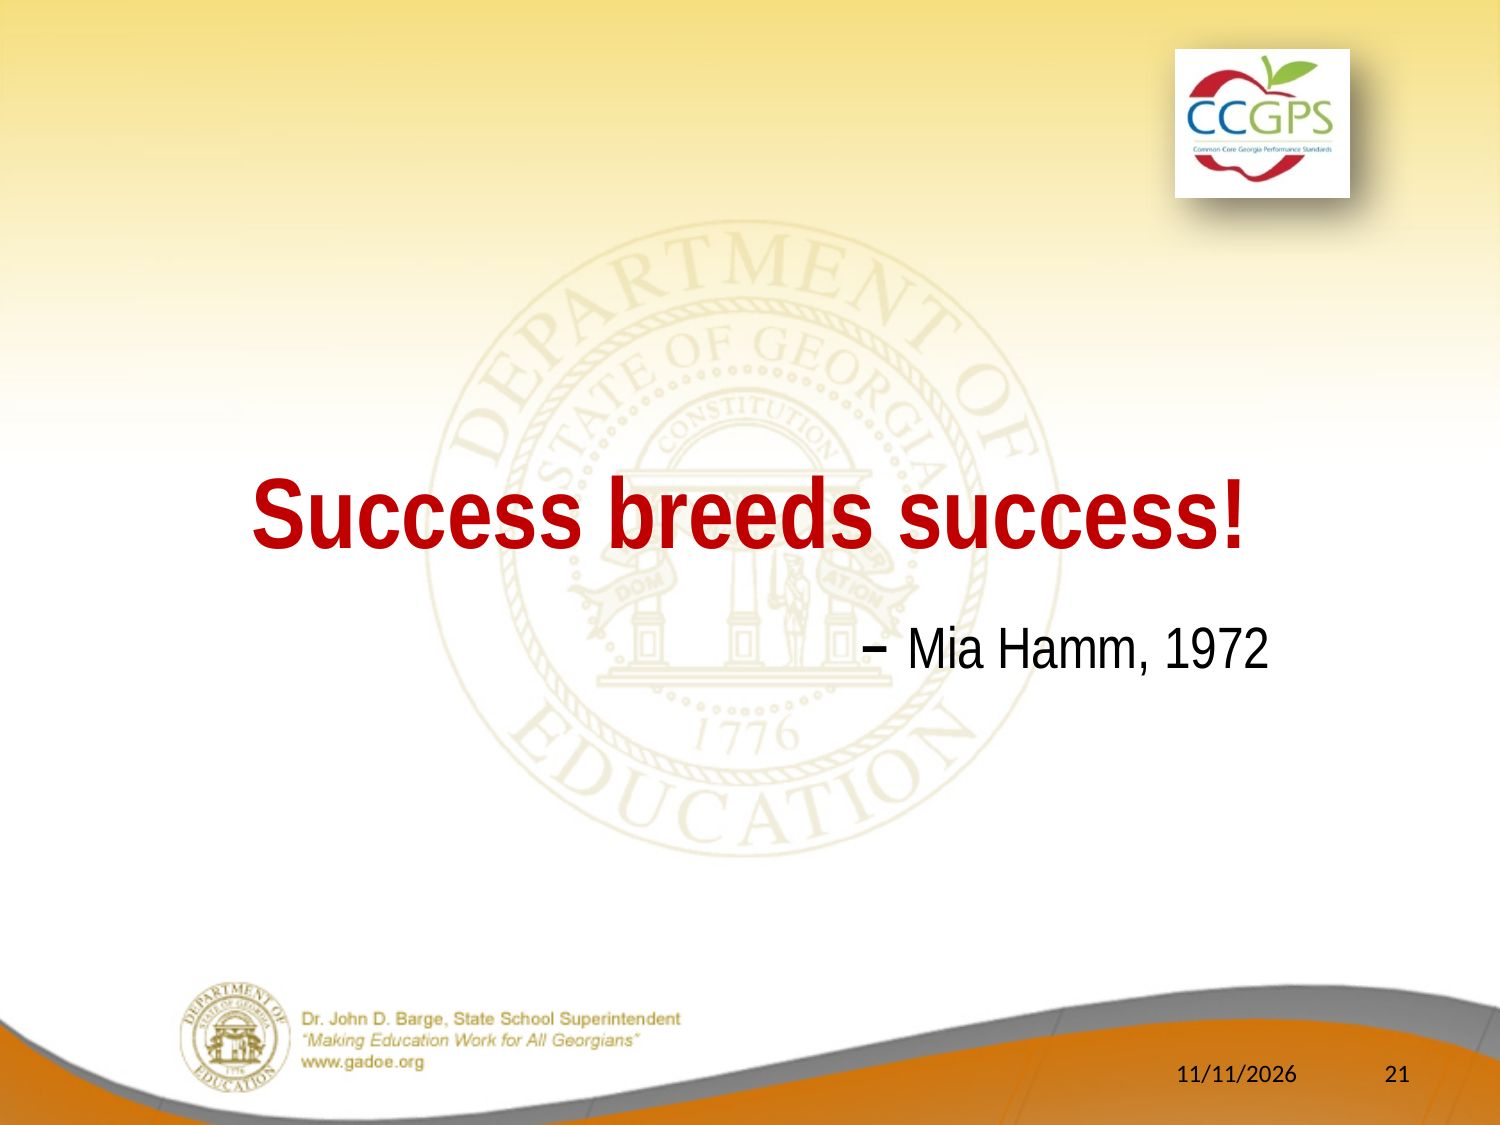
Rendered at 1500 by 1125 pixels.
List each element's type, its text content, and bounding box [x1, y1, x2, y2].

title Success breeds success! – Mia Hamm, 1972 [74, 474, 1426, 663]
slide_number 21 [1325, 1042, 1425, 1103]
picture [0, 0, 1500, 1125]
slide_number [1137, 1042, 1313, 1103]
